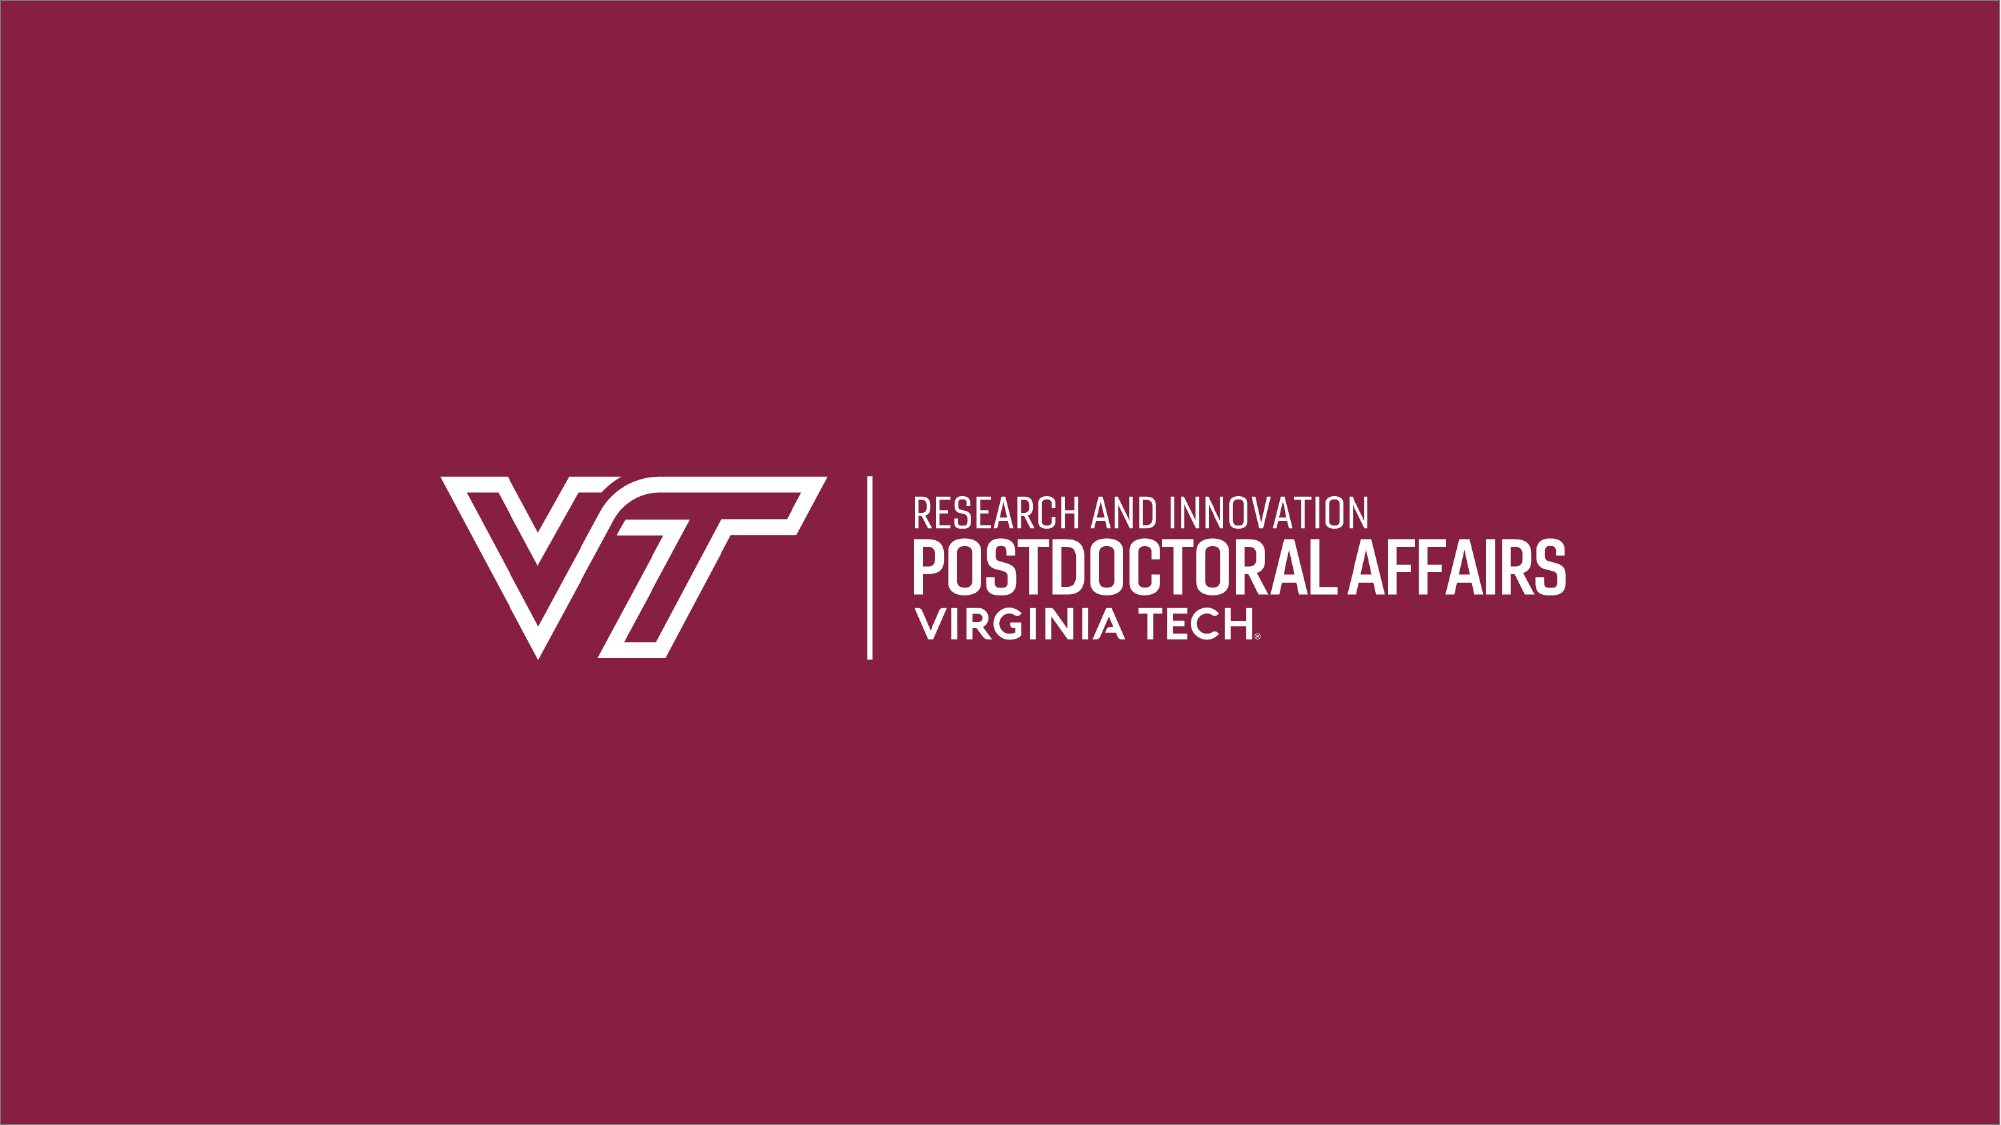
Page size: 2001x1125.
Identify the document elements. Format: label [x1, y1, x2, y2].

picture [440, 476, 1566, 660]
